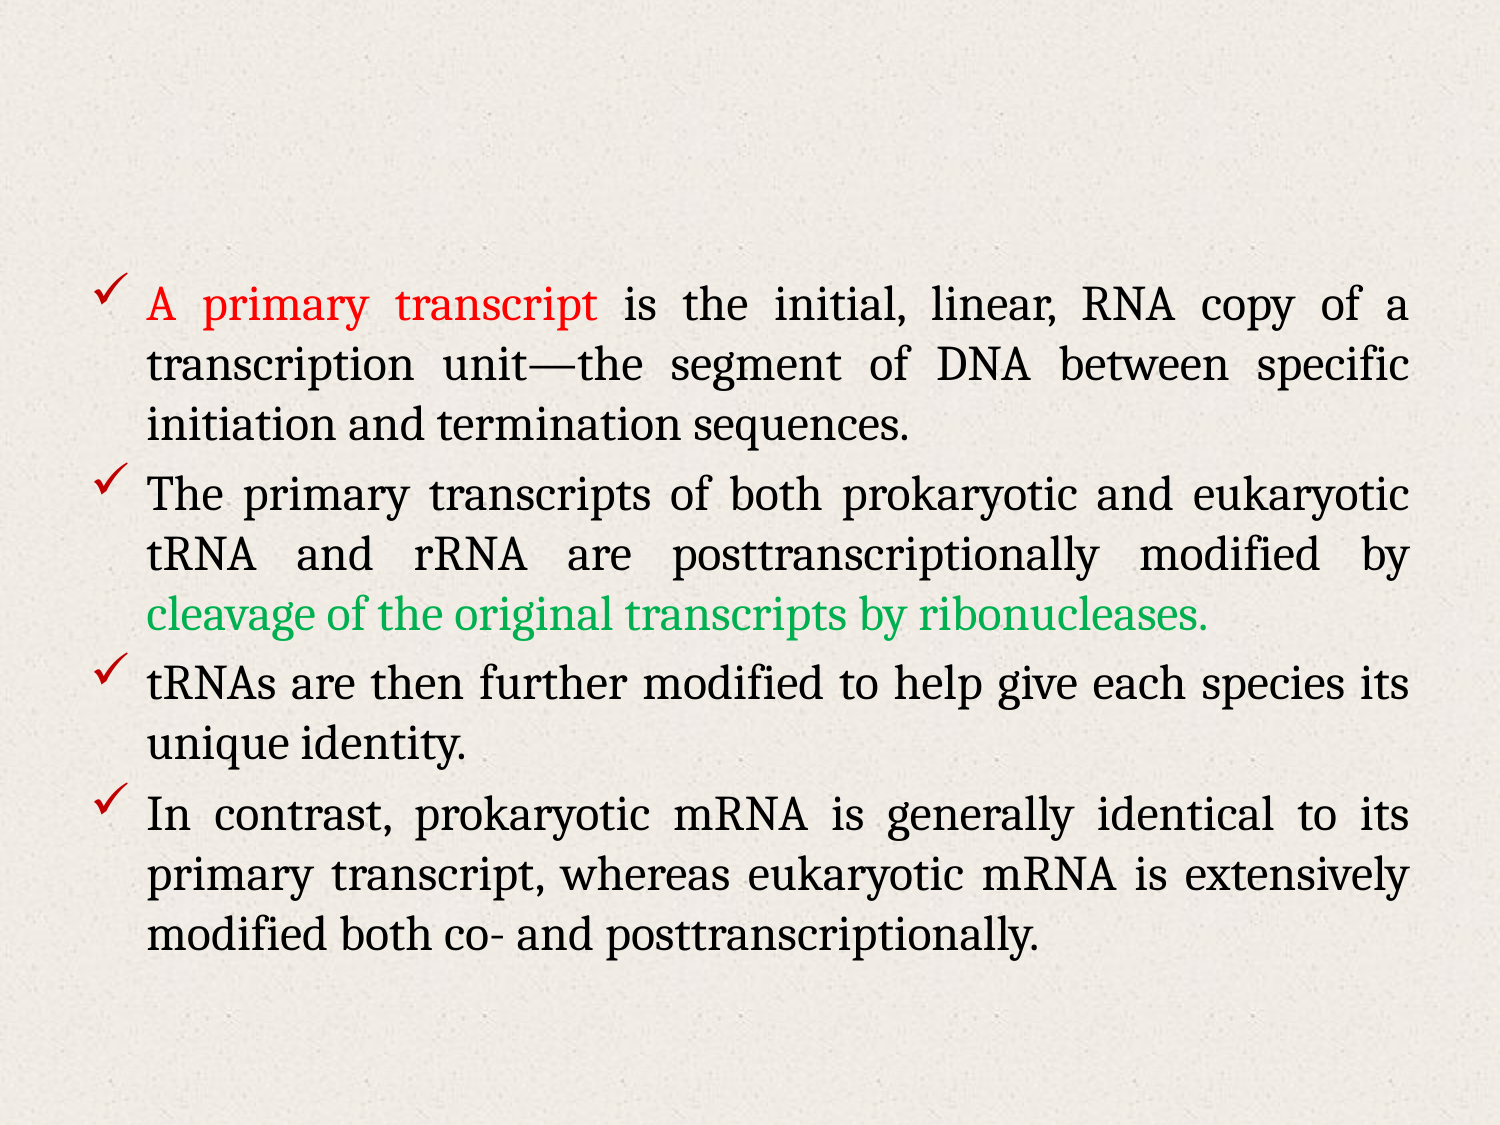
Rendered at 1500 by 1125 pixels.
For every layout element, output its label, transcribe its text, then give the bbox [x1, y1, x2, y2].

list A primary transcript is the initial, linear, RNA copy of a transcription unit—the segment of DNA between specific initiation and termination sequences. The primary transcripts of both prokaryotic and eukaryotic tRNA and rRNA are posttranscriptionally modified by cleavage of the original transcripts by ribonucleases. tRNAs are then further modified to help give each species its unique identity. In contrast, prokaryotic mRNA is generally identical to its primary transcript, whereas eukaryotic mRNA is extensively modified both co- and posttranscriptionally. [75, 262, 1425, 1005]
